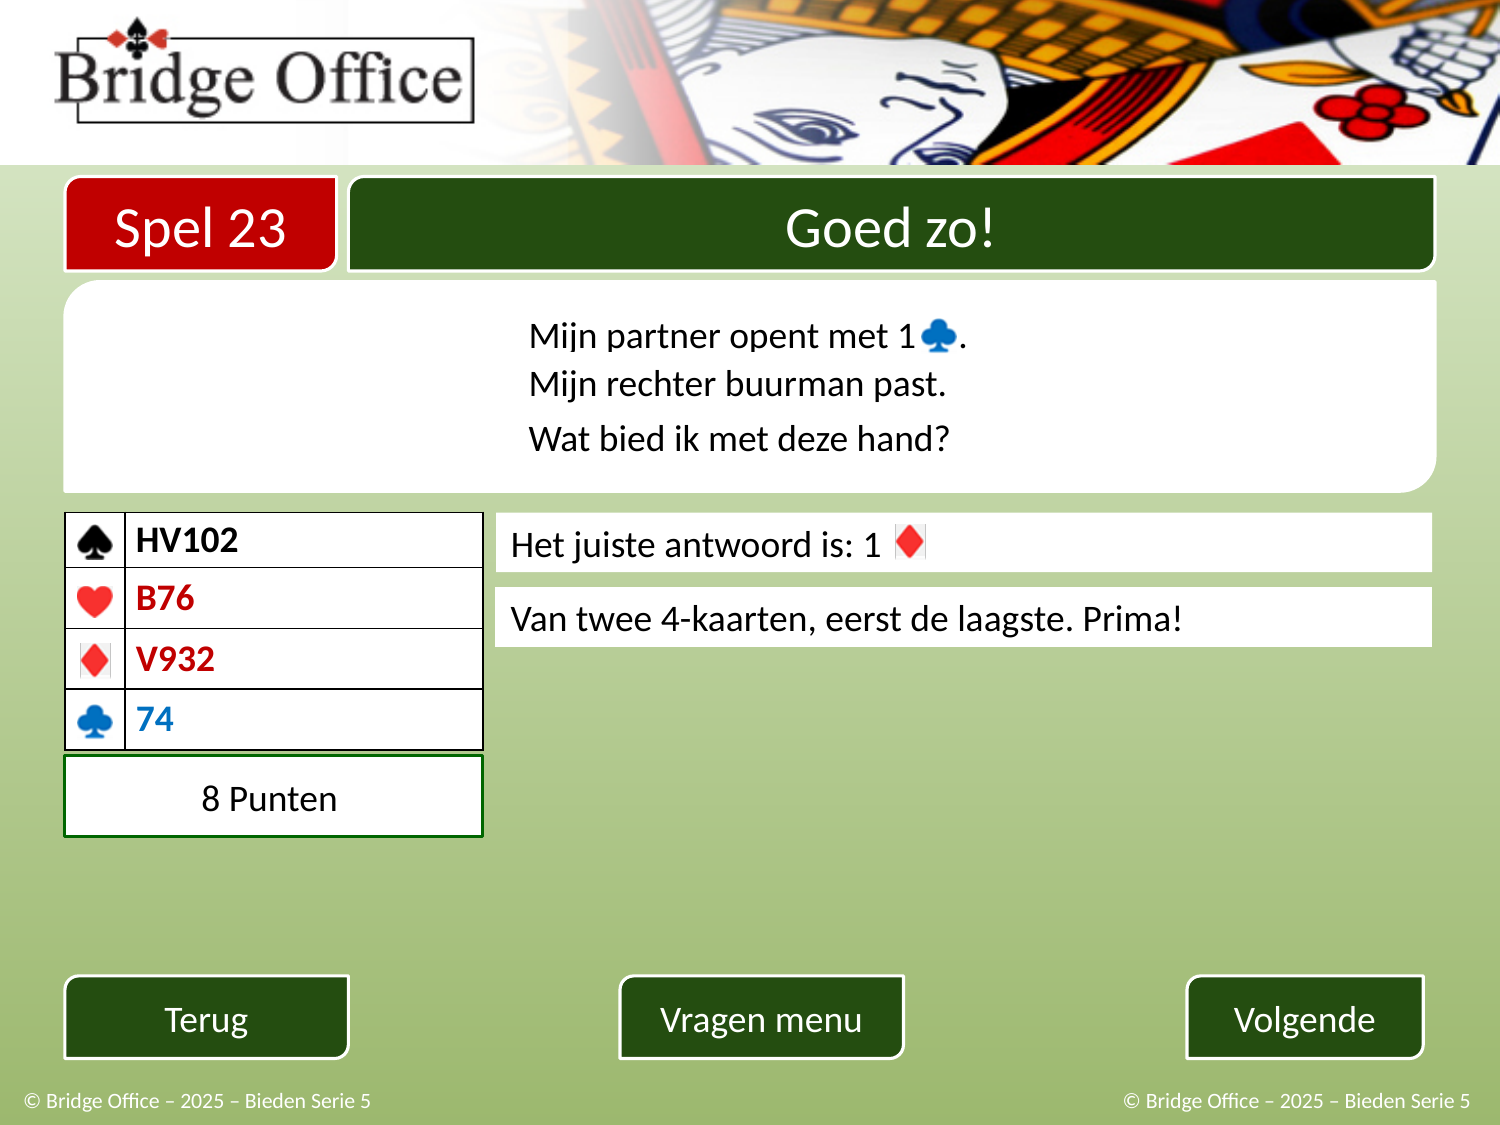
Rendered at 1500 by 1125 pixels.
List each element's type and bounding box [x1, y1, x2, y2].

table_cell [66, 568, 124, 628]
table_header [126, 513, 482, 567]
table_header [66, 513, 124, 567]
text_box [1107, 1079, 1500, 1121]
picture [77, 643, 114, 679]
text_box [346, 174, 1437, 273]
text_box [63, 754, 484, 838]
picture [892, 524, 928, 561]
table_cell [66, 629, 124, 688]
table_cell [126, 568, 482, 628]
picture [920, 318, 957, 354]
picture [77, 585, 114, 618]
picture [0, 0, 1500, 166]
text_box [496, 512, 1433, 573]
text_box [63, 974, 350, 1061]
text_box [63, 280, 1437, 493]
picture [77, 703, 114, 740]
table_cell [126, 629, 482, 688]
text_box [1185, 974, 1425, 1061]
text_box [63, 174, 339, 273]
text_box [495, 587, 1432, 647]
table_cell [126, 690, 482, 749]
picture [77, 524, 114, 561]
text_box [8, 1079, 393, 1121]
table_cell [66, 690, 124, 749]
text_box [618, 974, 906, 1061]
